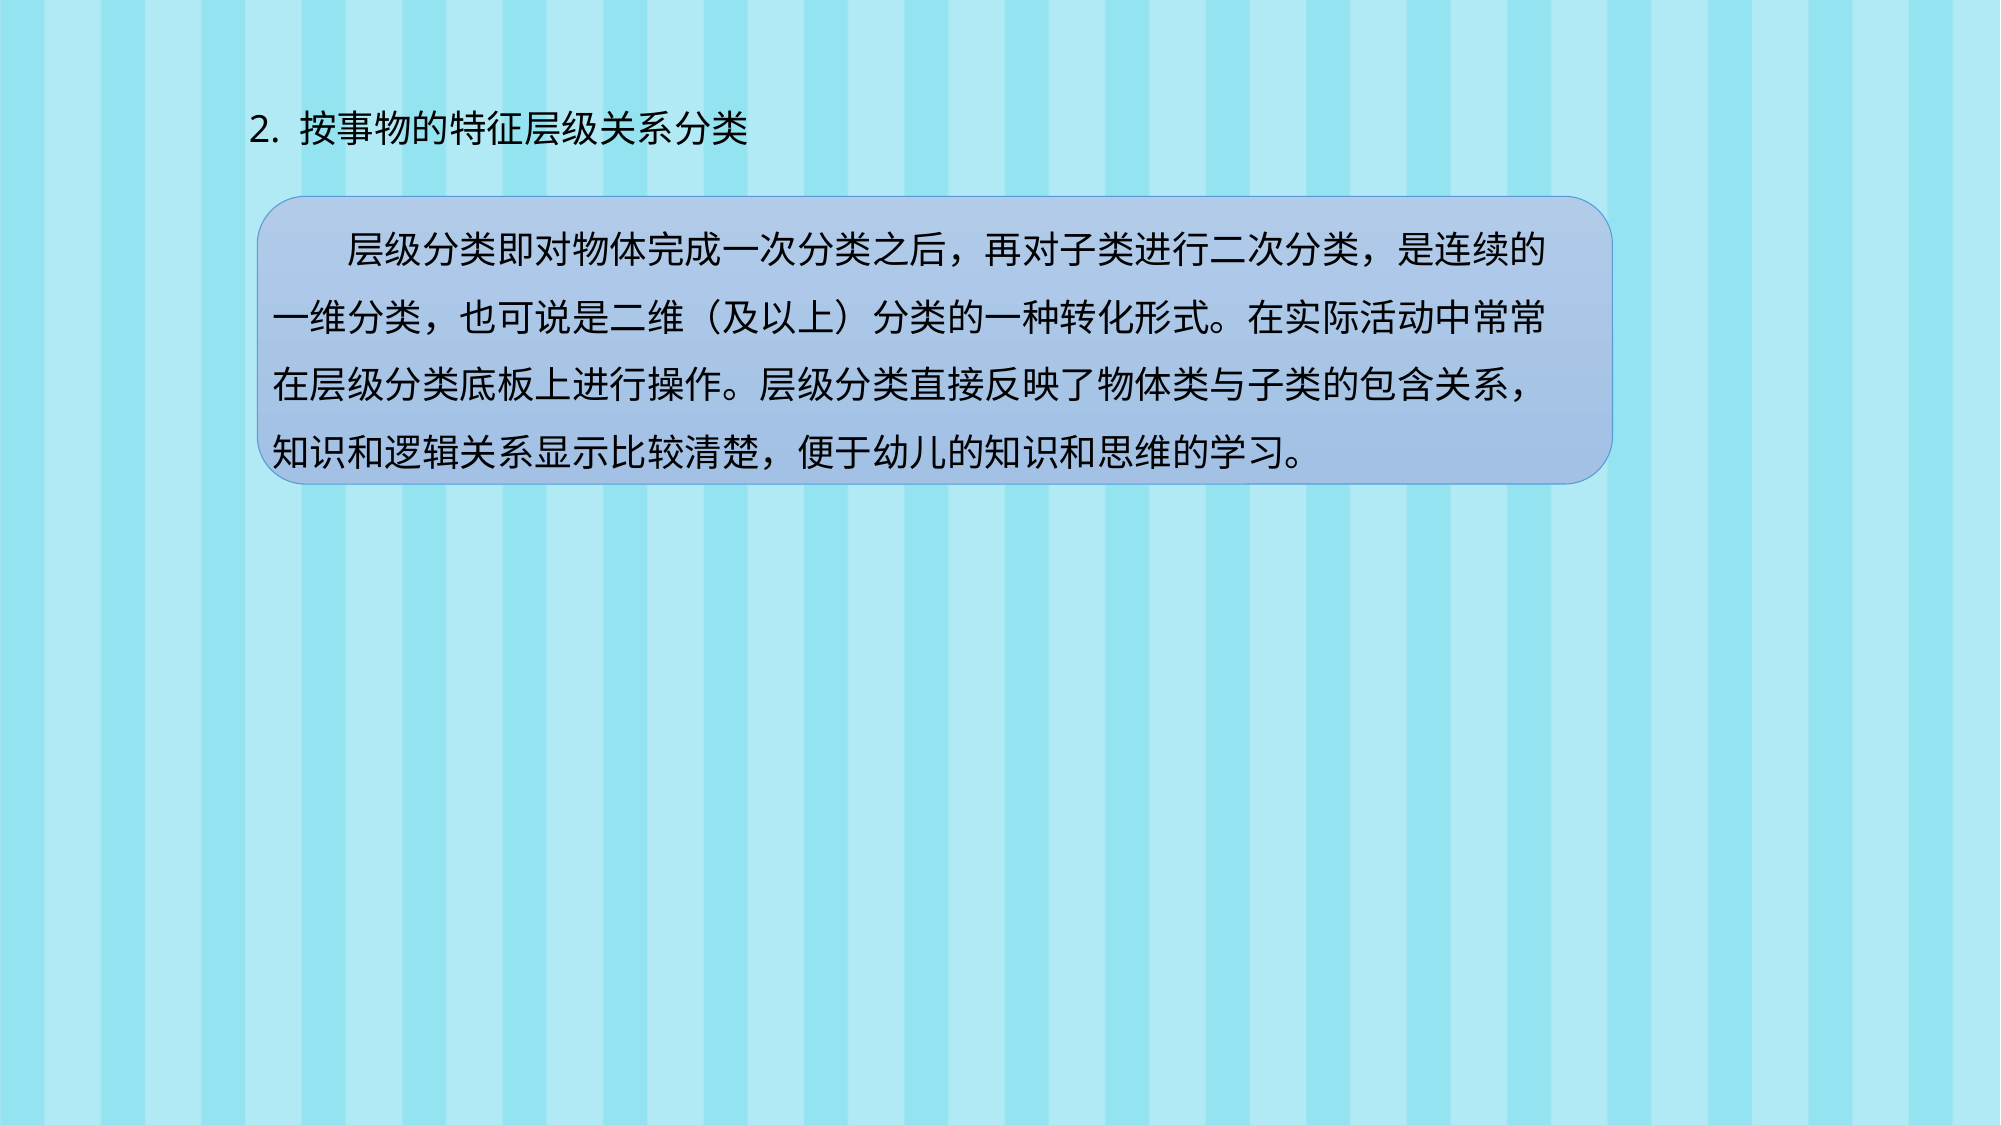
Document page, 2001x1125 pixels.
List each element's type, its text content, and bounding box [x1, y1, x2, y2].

picture [0, 0, 2000, 1125]
text_box 层级分类即对物体完成一次分类之后，再对子类进行二次分类，是连续的一维分类，也可说是二维（及以上）分类的一种转化形式。在实际活动中常常在层级分类底板上进行操作。层级分类直接反映了物体类与子类的包含关系，知识和逻辑关系显示比较清楚，便于幼儿的知识和思维的学习。 [257, 196, 1589, 481]
text_box [287, 481, 1583, 485]
text_box [1589, 202, 1614, 478]
text_box 2. 按事物的特征层级关系分类 [234, 97, 765, 158]
